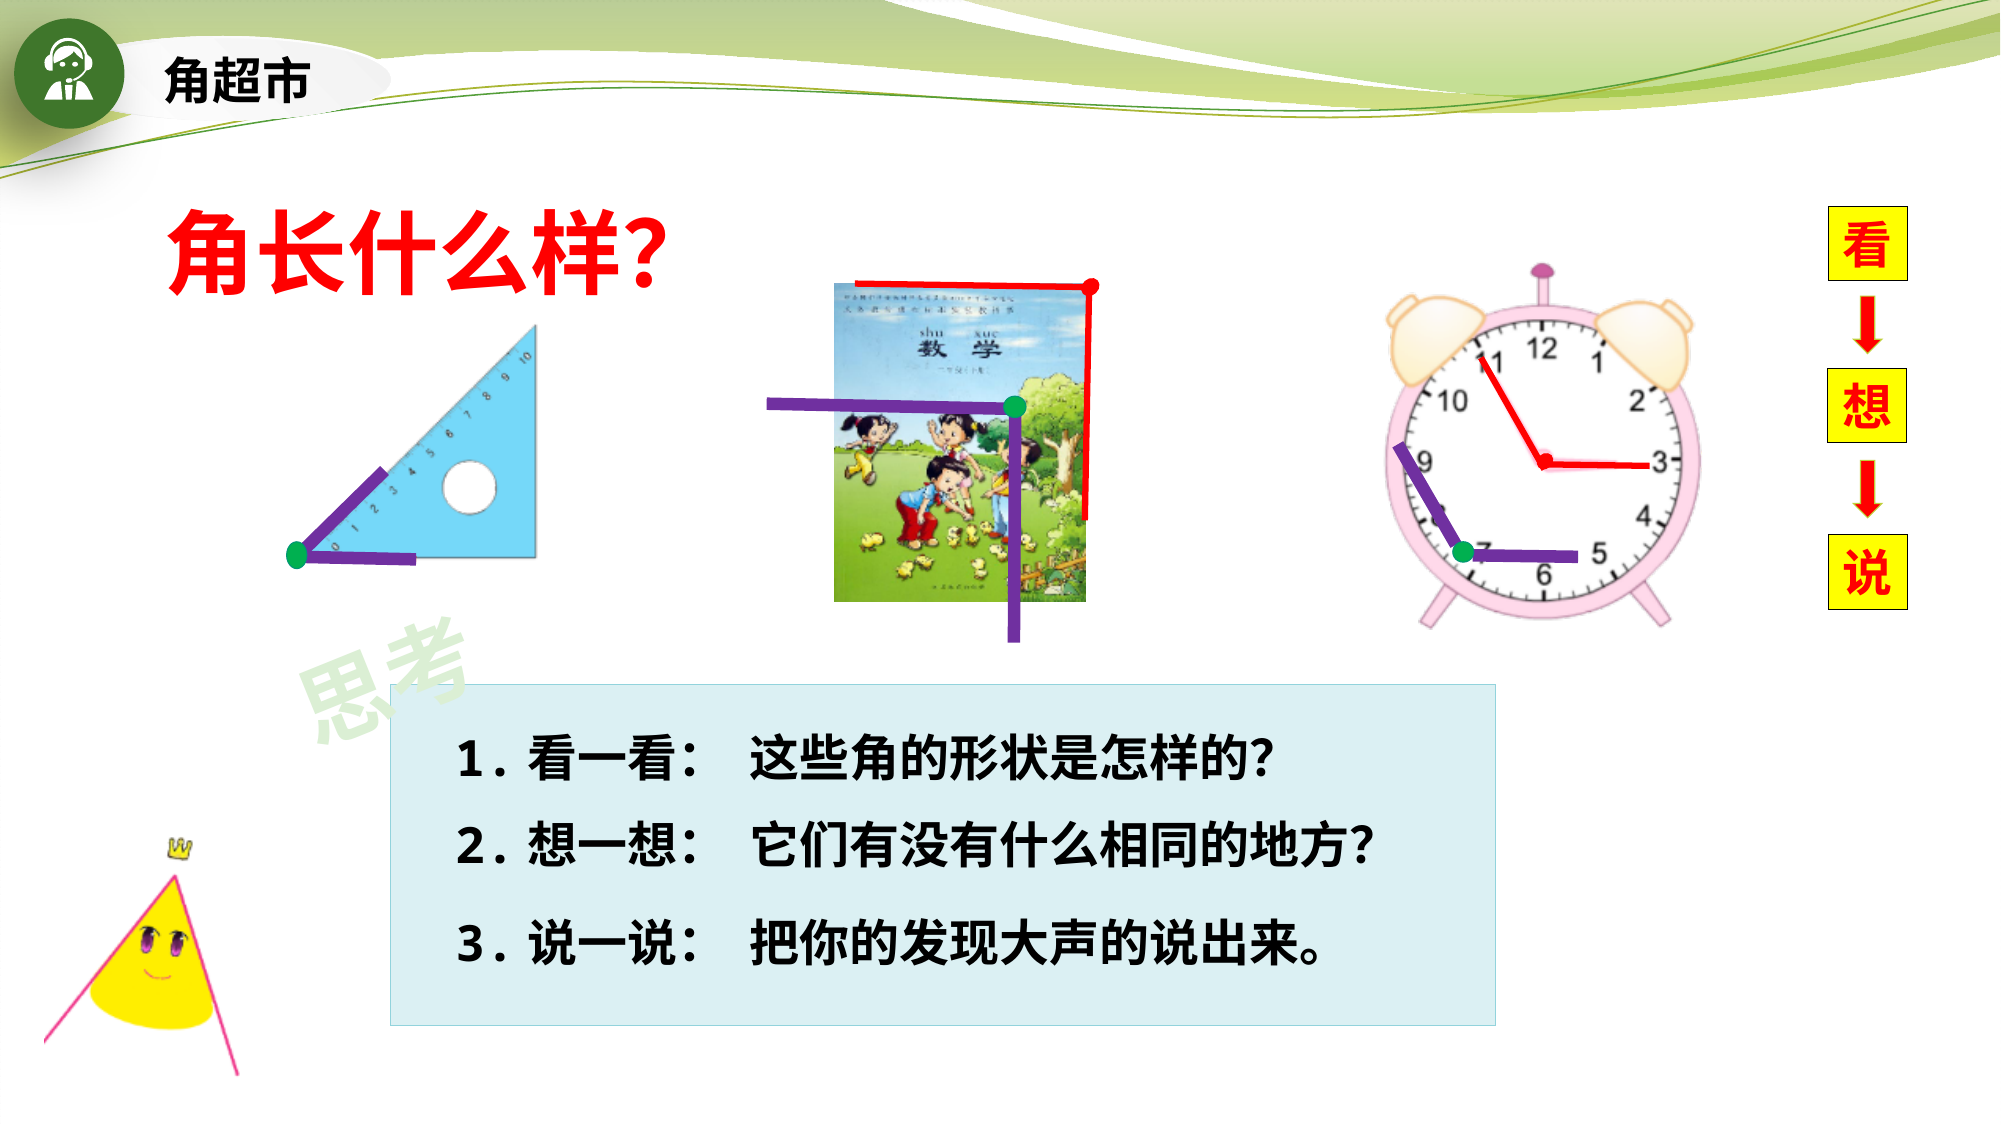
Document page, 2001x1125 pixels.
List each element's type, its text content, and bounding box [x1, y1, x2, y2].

text_box 想 [1827, 368, 1907, 443]
text_box 思考 [264, 581, 509, 778]
text_box 1.看一看： 这些角的形状是怎样的？ [440, 719, 1500, 795]
text_box 看 [1828, 206, 1908, 281]
picture [1016, 521, 1086, 602]
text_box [293, 470, 417, 560]
text_box [458, 684, 1496, 719]
text_box 角长什么样？ [148, 188, 730, 314]
text_box 3.说一说： 把你的发现大声的说出来。 [440, 903, 1500, 979]
text_box [390, 726, 1496, 1026]
text_box [44, 53, 50, 71]
picture [44, 836, 254, 1095]
picture [1378, 257, 1711, 636]
text_box [1852, 459, 1884, 519]
text_box 2.想一想： 它们有没有什么相同的地方？ [440, 805, 1500, 881]
text_box [13, 17, 111, 130]
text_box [50, 35, 396, 121]
text_box [1852, 295, 1884, 355]
picture [834, 283, 854, 403]
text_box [1397, 444, 1456, 545]
text_box [286, 542, 305, 570]
picture [834, 409, 1013, 602]
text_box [766, 403, 1018, 409]
text_box 说 [1828, 534, 1908, 610]
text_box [1480, 357, 1650, 470]
picture [297, 320, 541, 565]
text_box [854, 279, 1100, 521]
text_box [44, 87, 50, 100]
